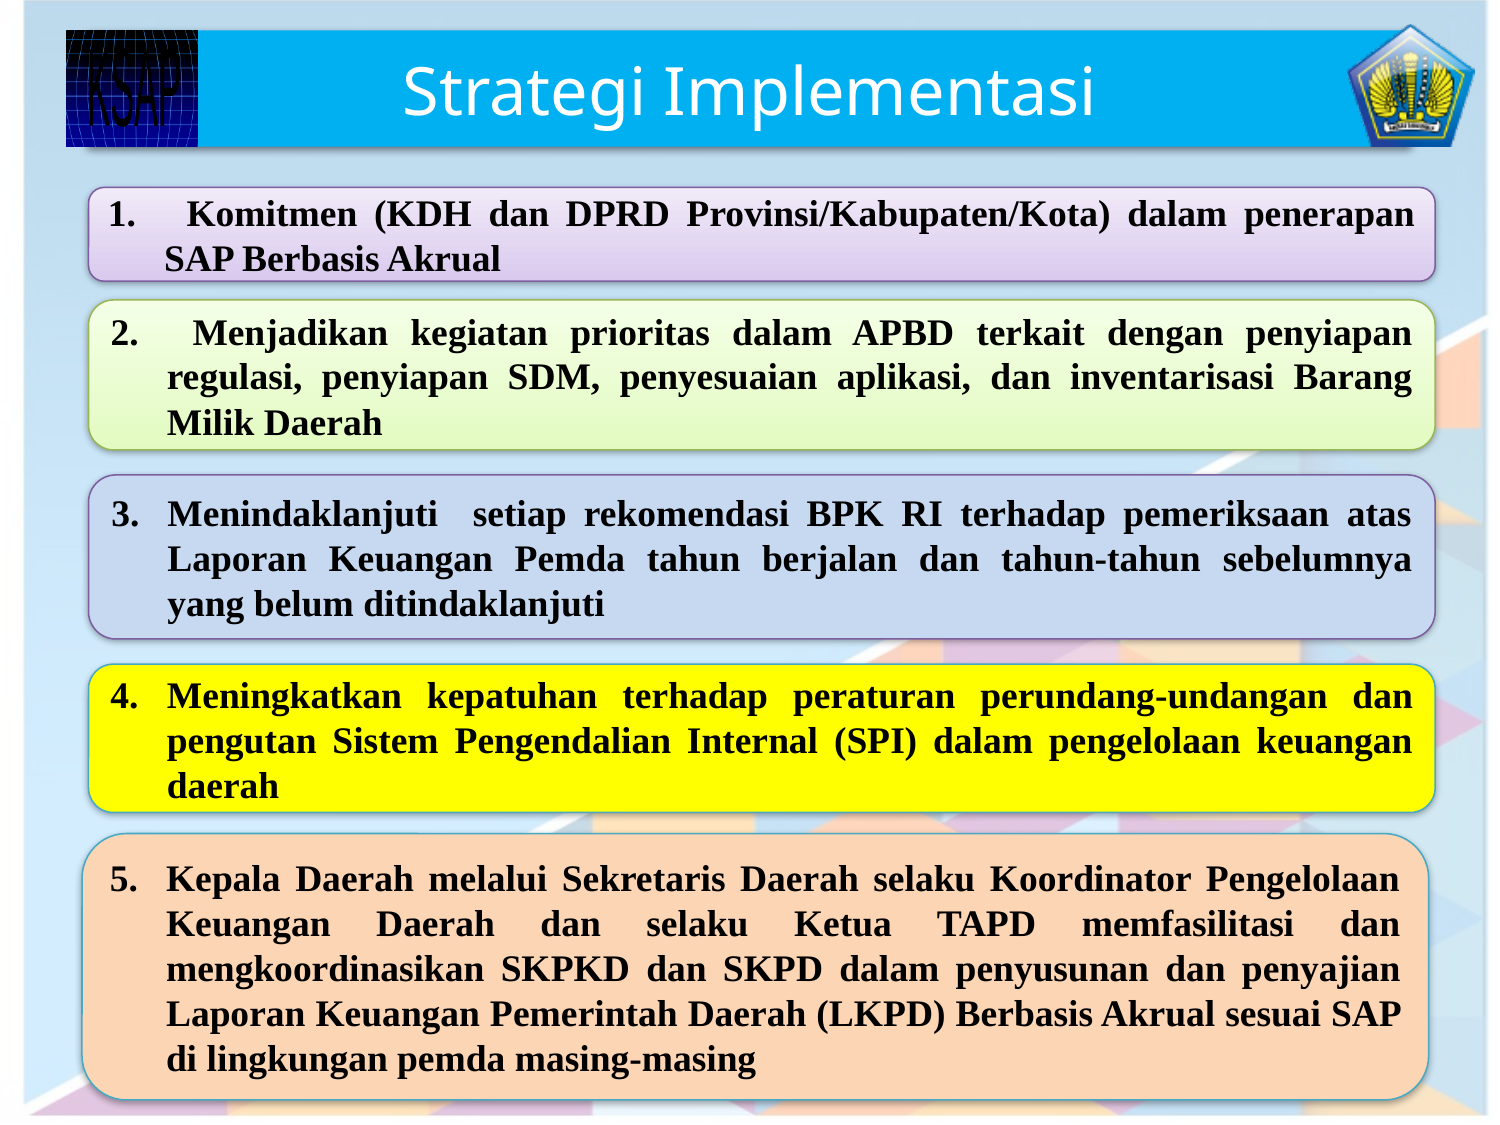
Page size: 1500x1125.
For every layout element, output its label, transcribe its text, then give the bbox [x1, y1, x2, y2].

text_box Kepala Daerah melalui Sekretaris Daerah selaku Koordinator Pengelolaan Keuangan Daerah dan selaku Ketua TAPD memfasilitasi dan mengkoordinasikan SKPKD dan SKPD dalam penyusunan dan penyajian Laporan Keuangan Pemerintah Daerah (LKPD) Berbasis Akrual sesuai SAP di lingkungan pemda masing-masing [81, 833, 1429, 1100]
text_box Meningkatkan kepatuhan terhadap peraturan perundang-undangan dan pengutan Sistem Pengendalian Internal (SPI) dalam pengelolaan keuangan daerah [88, 664, 1436, 813]
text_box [65, 30, 198, 147]
text_box Menindaklanjuti setiap rekomendasi BPK RI terhadap pemeriksaan atas Laporan Keuangan Pemda tahun berjalan dan tahun-tahun sebelumnya yang belum ditindaklanjuti [88, 474, 1436, 639]
text_box 1. Komitmen (KDH dan DPRD Provinsi/Kabupaten/Kota) dalam penerapan SAP Berbasis Akrual [88, 187, 1436, 282]
text_box Strategi Implementasi [198, 30, 1342, 147]
picture [1347, 24, 1476, 148]
text_box 2. Menjadikan kegiatan prioritas dalam APBD terkait dengan penyiapan regulasi, penyiapan SDM, penyesuaian aplikasi, dan inventarisasi Barang Milik Daerah [88, 299, 1436, 450]
